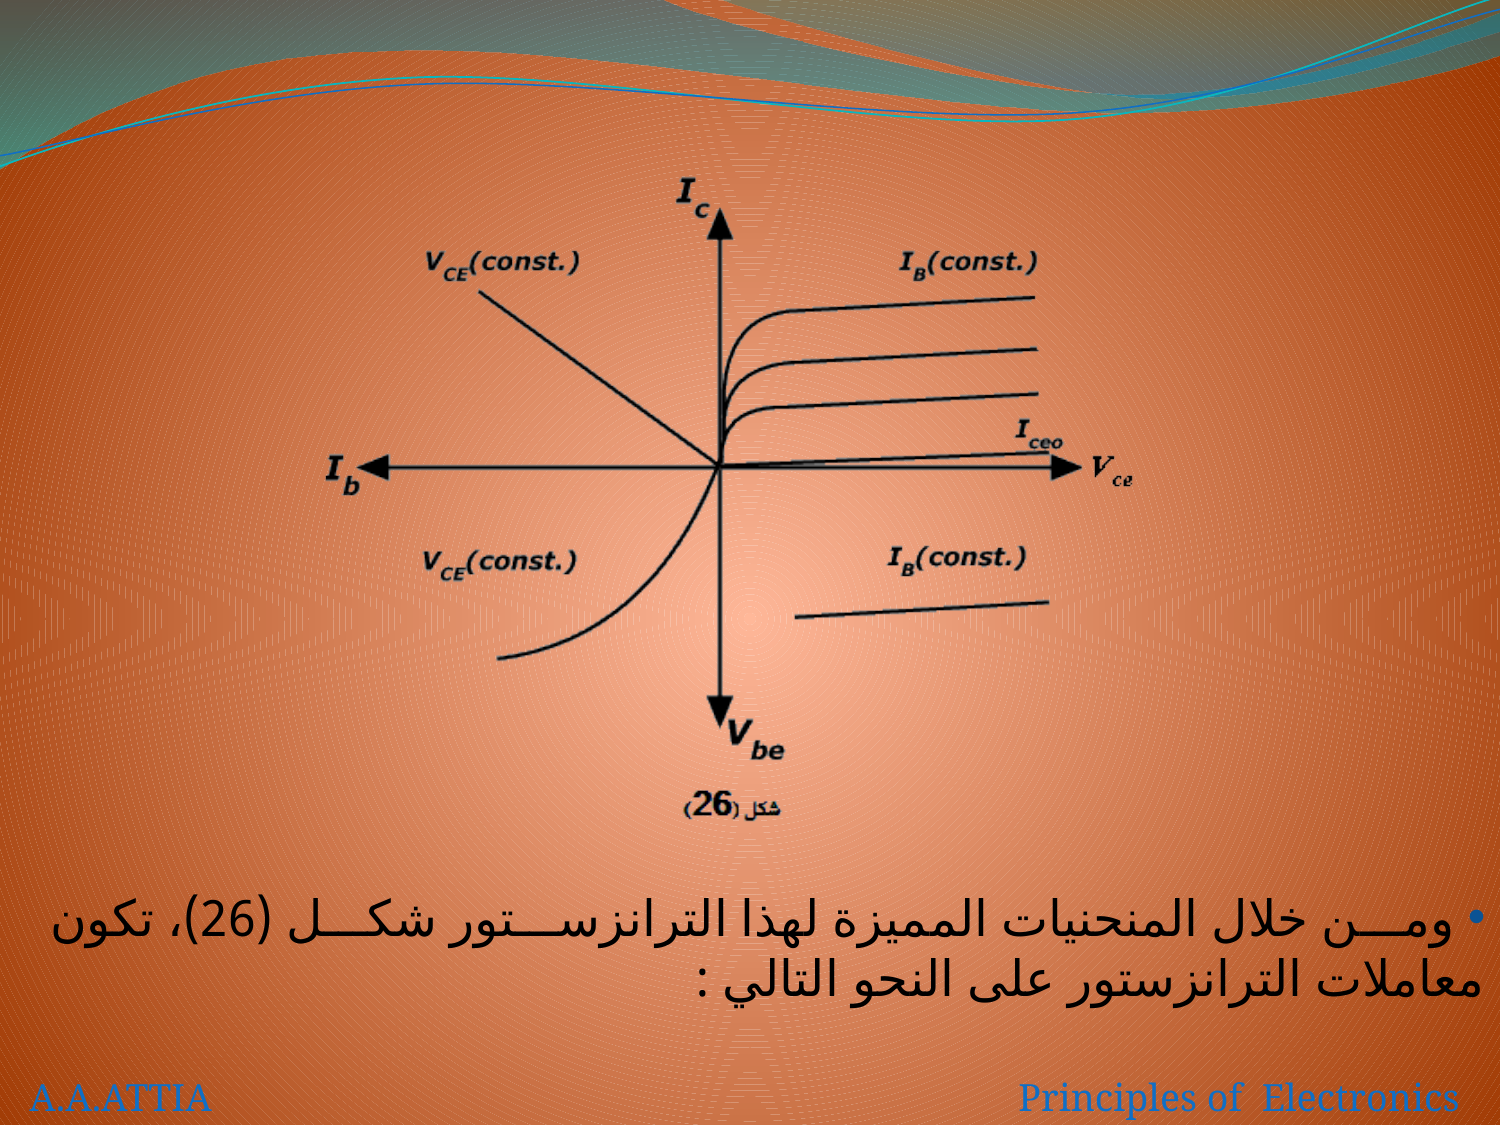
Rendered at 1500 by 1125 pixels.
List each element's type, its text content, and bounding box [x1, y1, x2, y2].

picture [317, 163, 1183, 834]
text_box ومن خلال المنحنيات المميزة لهذا الترانزستور شكل (26)، تكون معاملات الترانزستور على النحو التالي : [35, 878, 1500, 1014]
text_box A.A.ATTIA Principles of Electronics [14, 1066, 1478, 1125]
